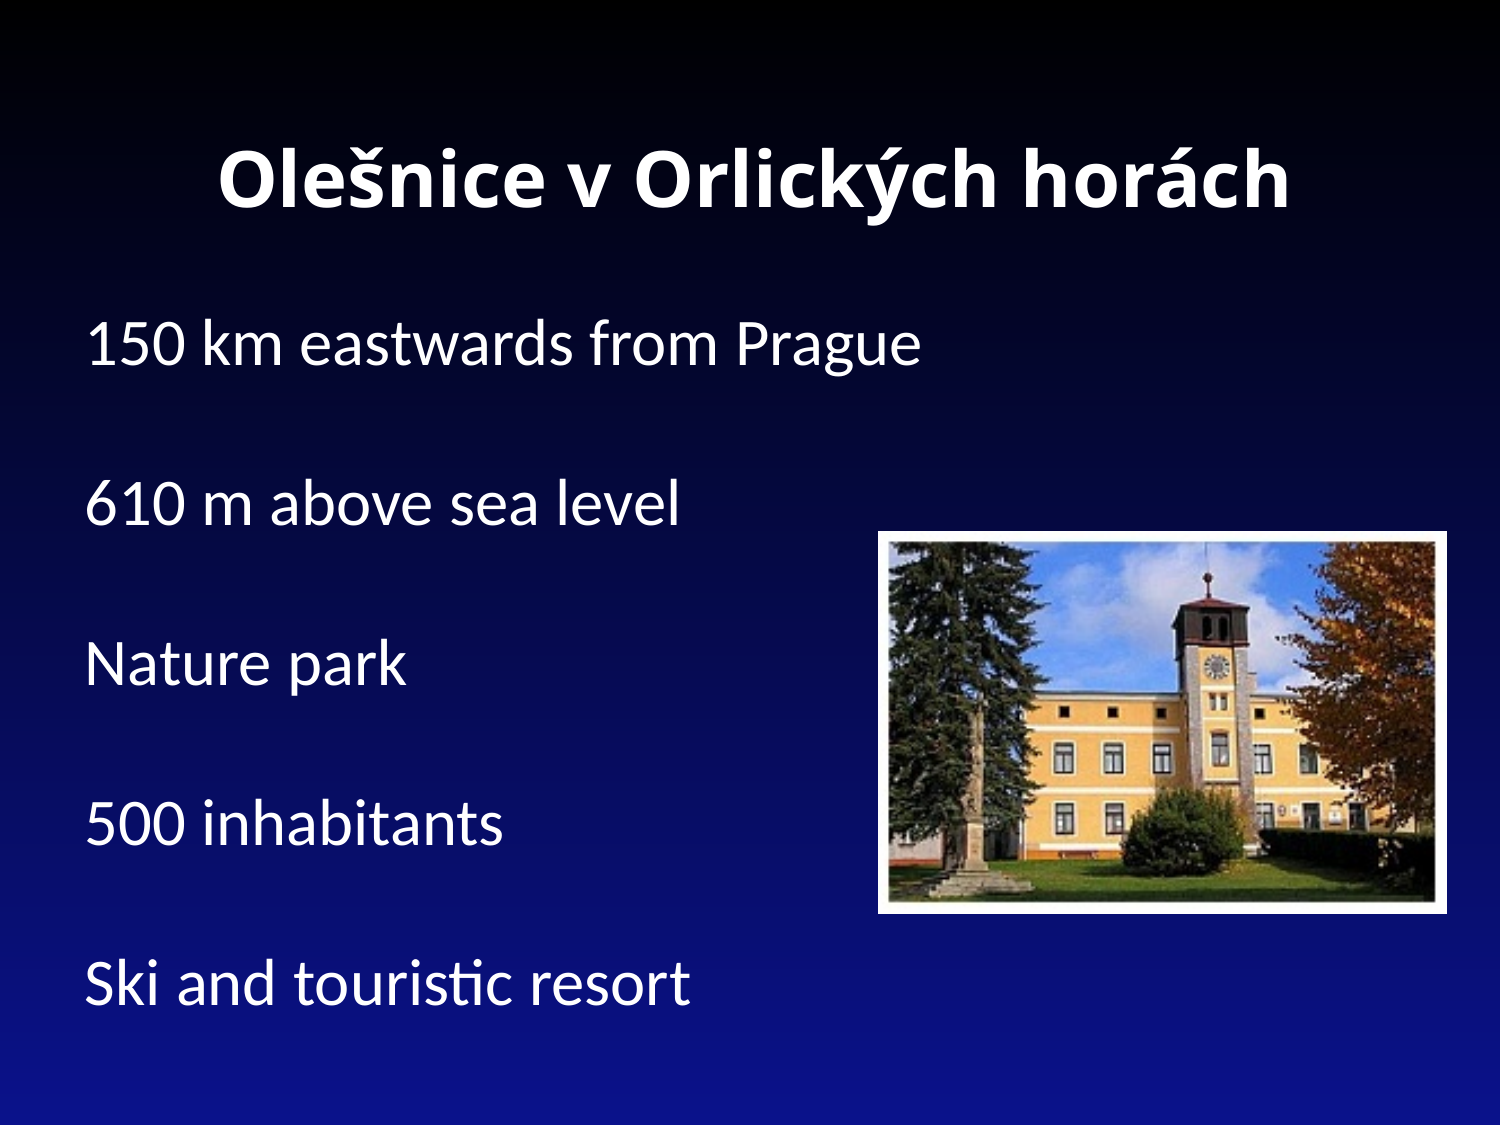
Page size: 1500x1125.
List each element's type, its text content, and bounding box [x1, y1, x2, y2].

text_box 150 km eastwards from Prague 610 m above sea level Nature park 500 inhabitants Ski and touristic resort [70, 291, 950, 1125]
picture [878, 530, 1447, 915]
title Olešnice v Orlických horách [116, 93, 1393, 259]
